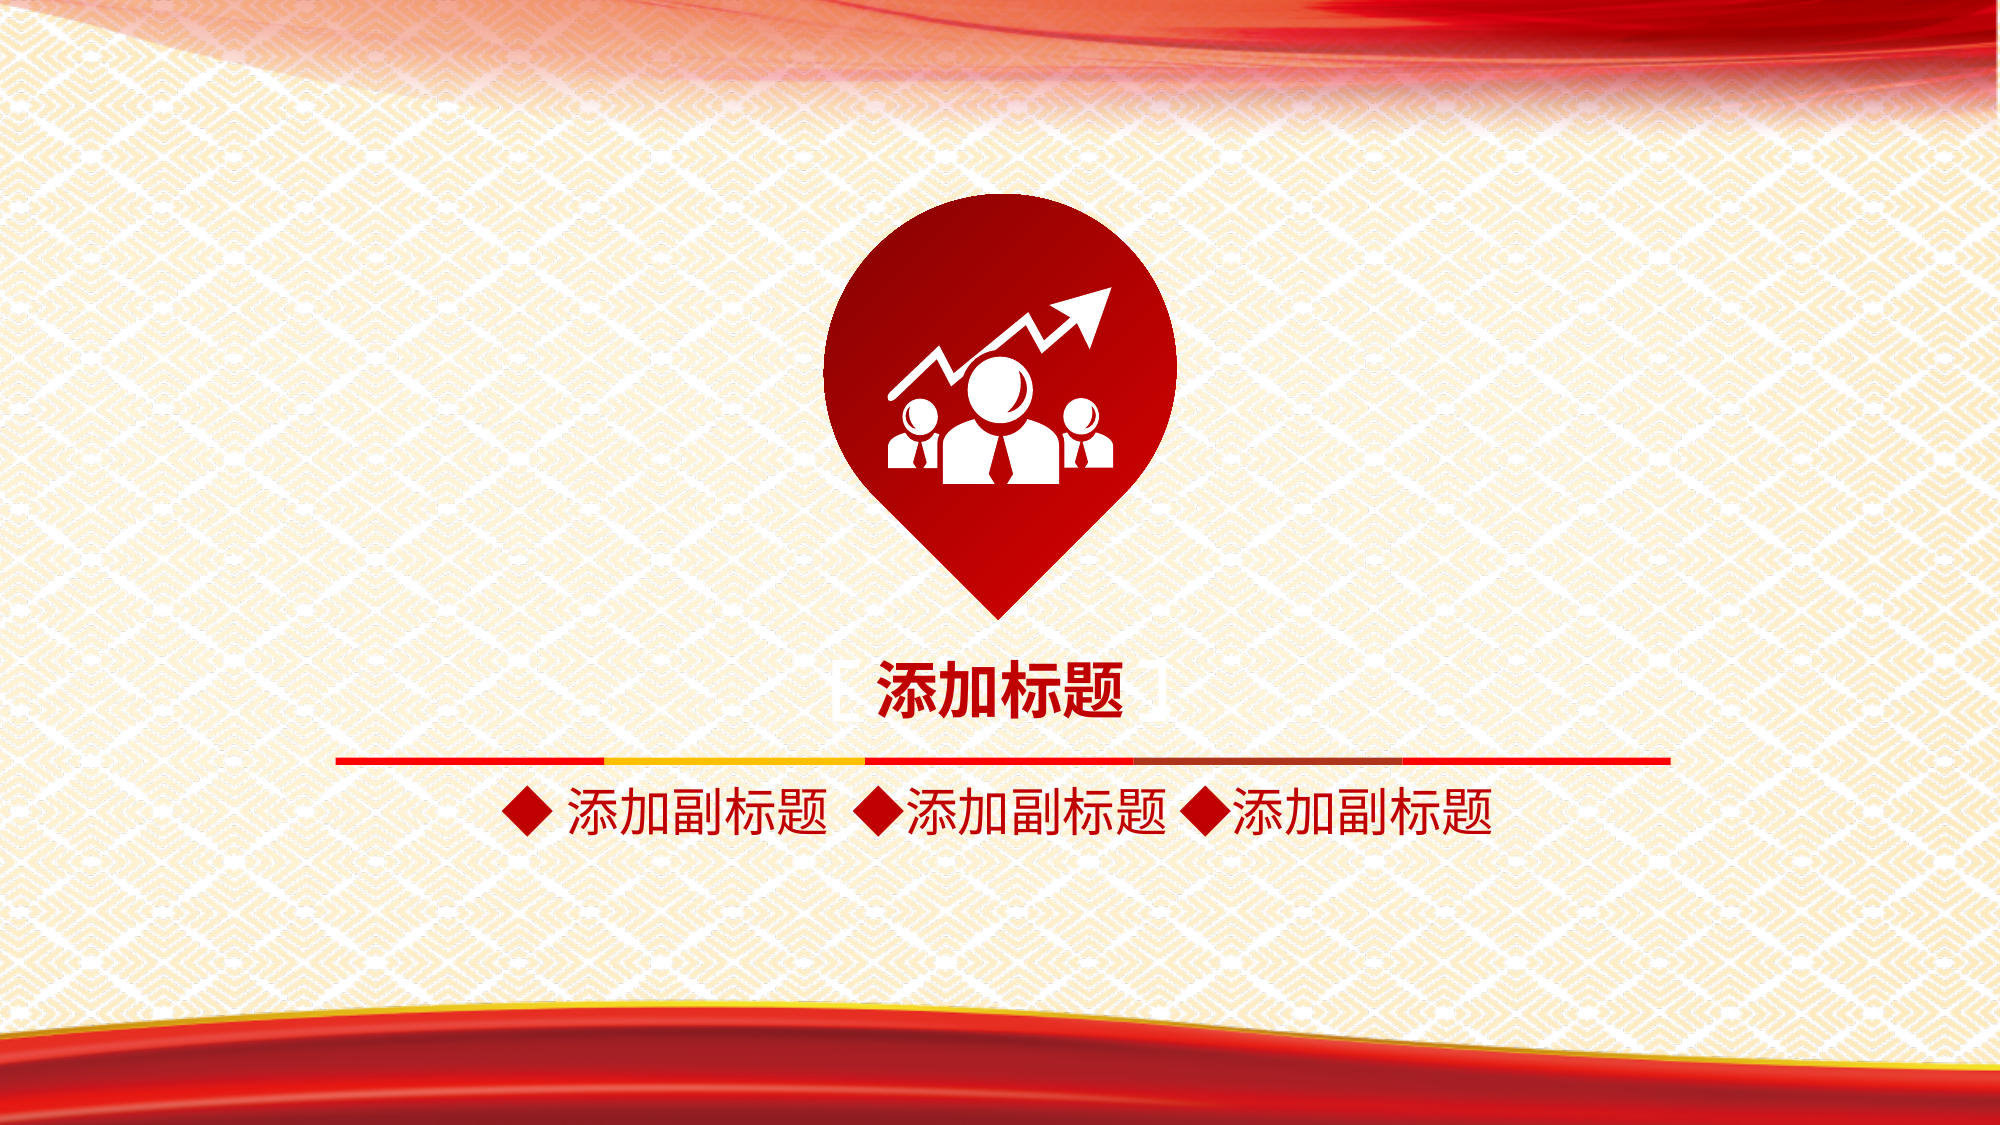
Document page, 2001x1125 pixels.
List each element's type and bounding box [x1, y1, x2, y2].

picture [0, 0, 2000, 1125]
text_box [335, 757, 1671, 765]
text_box [822, 643, 1178, 738]
text_box [822, 195, 1178, 545]
